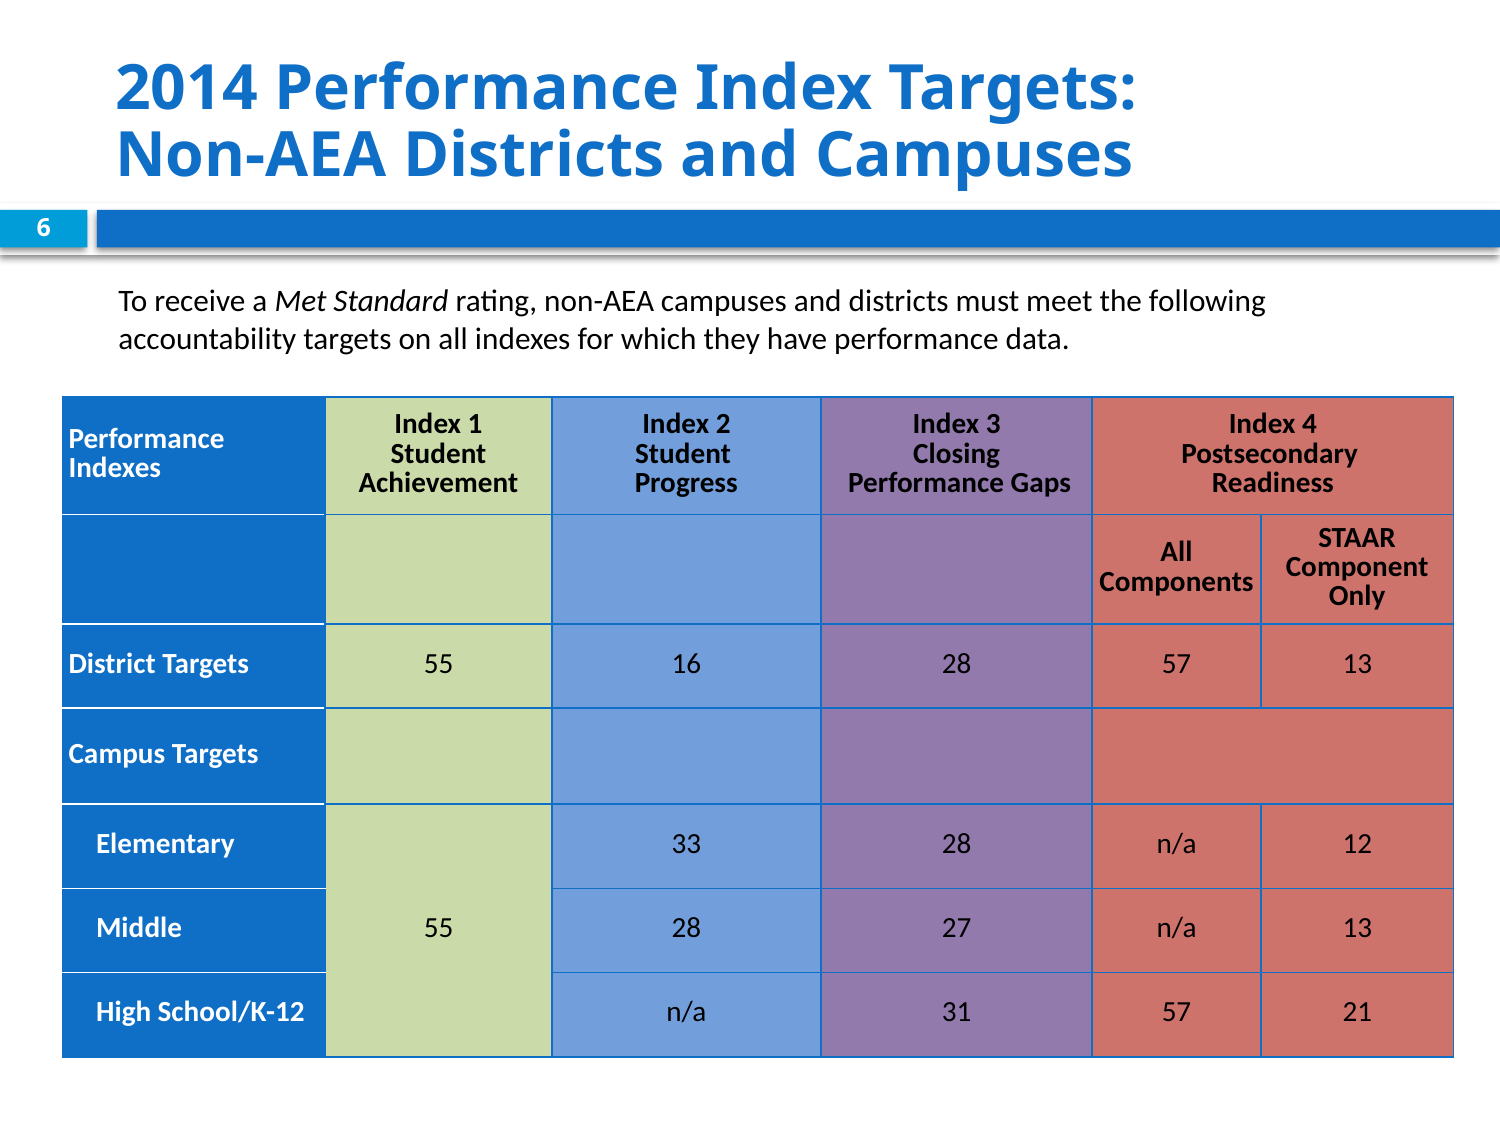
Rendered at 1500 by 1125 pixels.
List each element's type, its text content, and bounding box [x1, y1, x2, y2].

table_cell 28 [822, 625, 1091, 707]
table_cell 55 [326, 805, 551, 1056]
table_header Index 2 Student Progress [553, 398, 820, 514]
table_cell Middle [63, 889, 324, 972]
table_cell 28 [553, 889, 820, 972]
table_cell Campus Targets [63, 709, 324, 803]
table_cell [1093, 709, 1453, 803]
table_cell 21 [1262, 973, 1453, 1056]
table_cell 55 [326, 625, 551, 707]
table_cell 13 [1262, 625, 1453, 707]
table_cell High School/K-12 [63, 973, 324, 1056]
table_cell 33 [553, 805, 820, 888]
table_cell 57 [1093, 973, 1260, 1056]
table_cell District Targets [63, 625, 324, 707]
table_cell 12 [1262, 805, 1453, 888]
table_cell [553, 709, 820, 803]
table_cell Elementary [63, 805, 324, 888]
table_cell n/a [1093, 889, 1260, 972]
table_cell 57 [1093, 625, 1260, 707]
table_cell [63, 515, 324, 623]
table_cell All Components [1093, 515, 1260, 623]
table_header Index 4 Postsecondary Readiness [1093, 398, 1453, 514]
table_cell [326, 709, 551, 803]
table_cell 28 [822, 805, 1091, 888]
table_cell [553, 515, 820, 623]
table_header Performance Indexes [63, 398, 324, 514]
table_cell n/a [1093, 805, 1260, 888]
text_box To receive a Met Standard rating, non-AEA campuses and districts must meet the following accountability targets on all indexes for which they have performance data. [103, 273, 1325, 363]
table_header Index 1 Student Achievement [326, 398, 551, 514]
table_header Index 3 Closing Performance Gaps [822, 398, 1091, 514]
table_cell [326, 515, 551, 623]
table_cell STAAR Component Only [1262, 515, 1453, 623]
table_cell [822, 515, 1091, 623]
table_cell 13 [1262, 889, 1453, 972]
table_cell 27 [822, 889, 1091, 972]
table_cell [822, 709, 1091, 803]
title 2014 Performance Index Targets: Non-AEA Districts and Campuses [100, 50, 1459, 194]
table_cell n/a [553, 973, 820, 1056]
slide_number 6 [0, 208, 88, 249]
table_cell 16 [553, 625, 820, 707]
table_cell 31 [822, 973, 1091, 1056]
